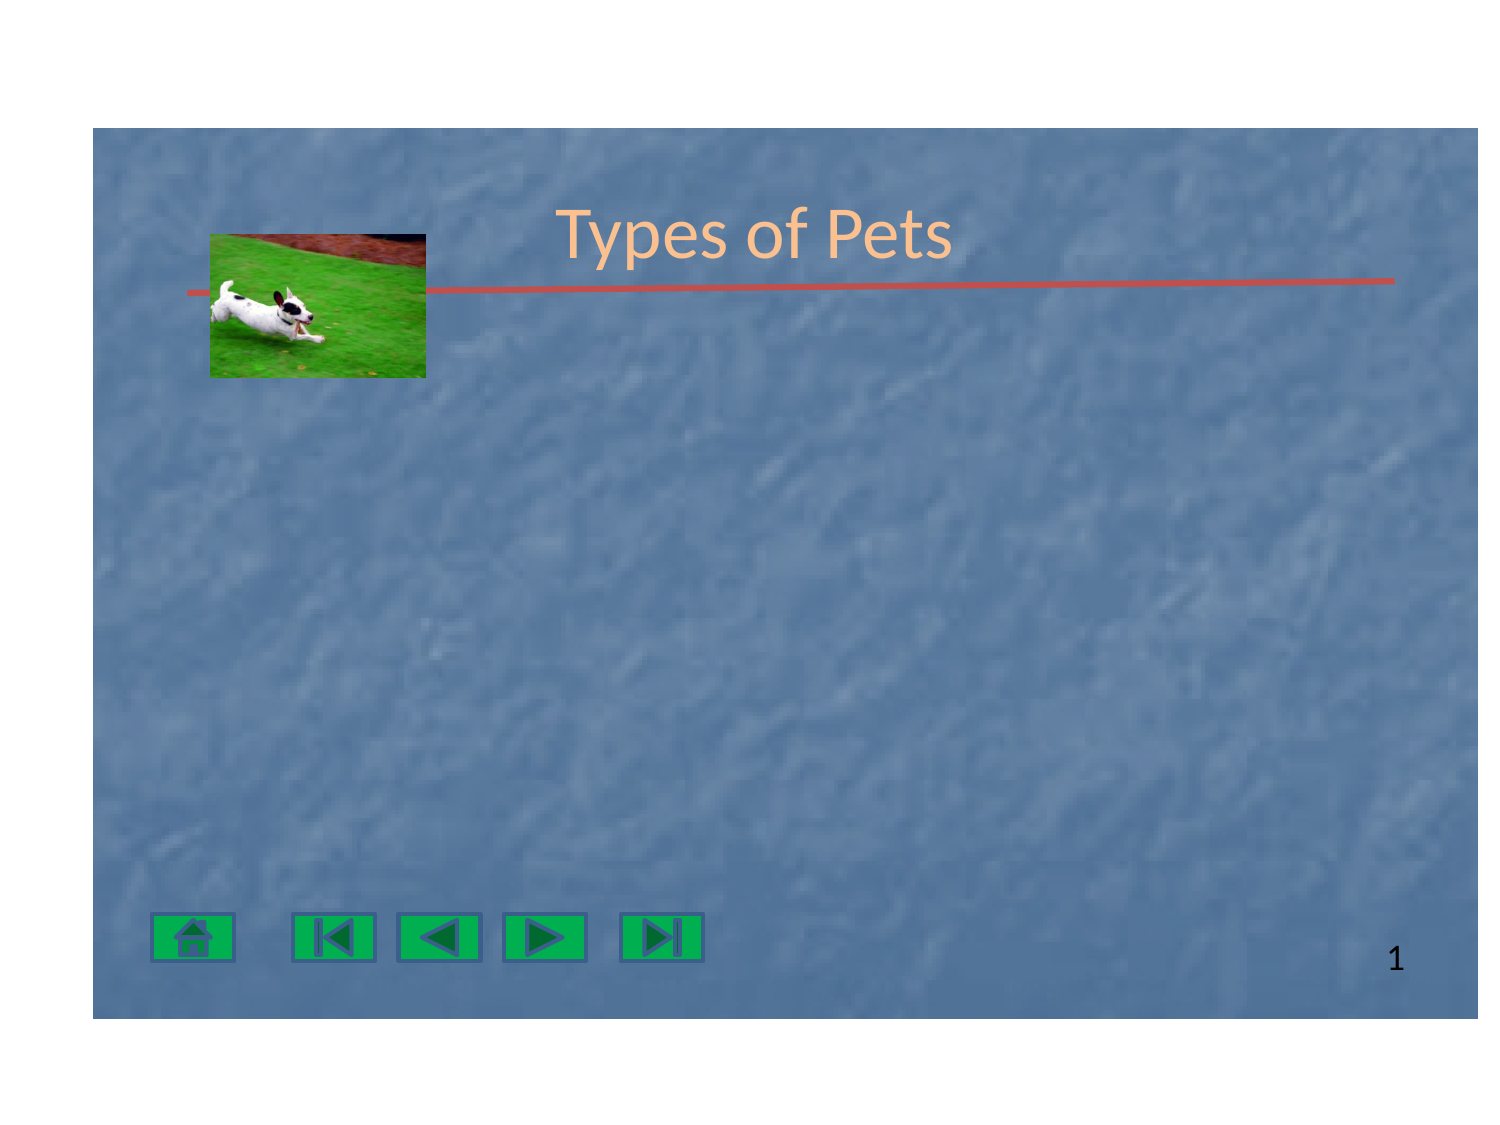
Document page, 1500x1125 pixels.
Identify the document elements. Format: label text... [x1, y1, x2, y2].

text_box 1 [1371, 925, 1421, 986]
picture [93, 128, 1478, 1019]
